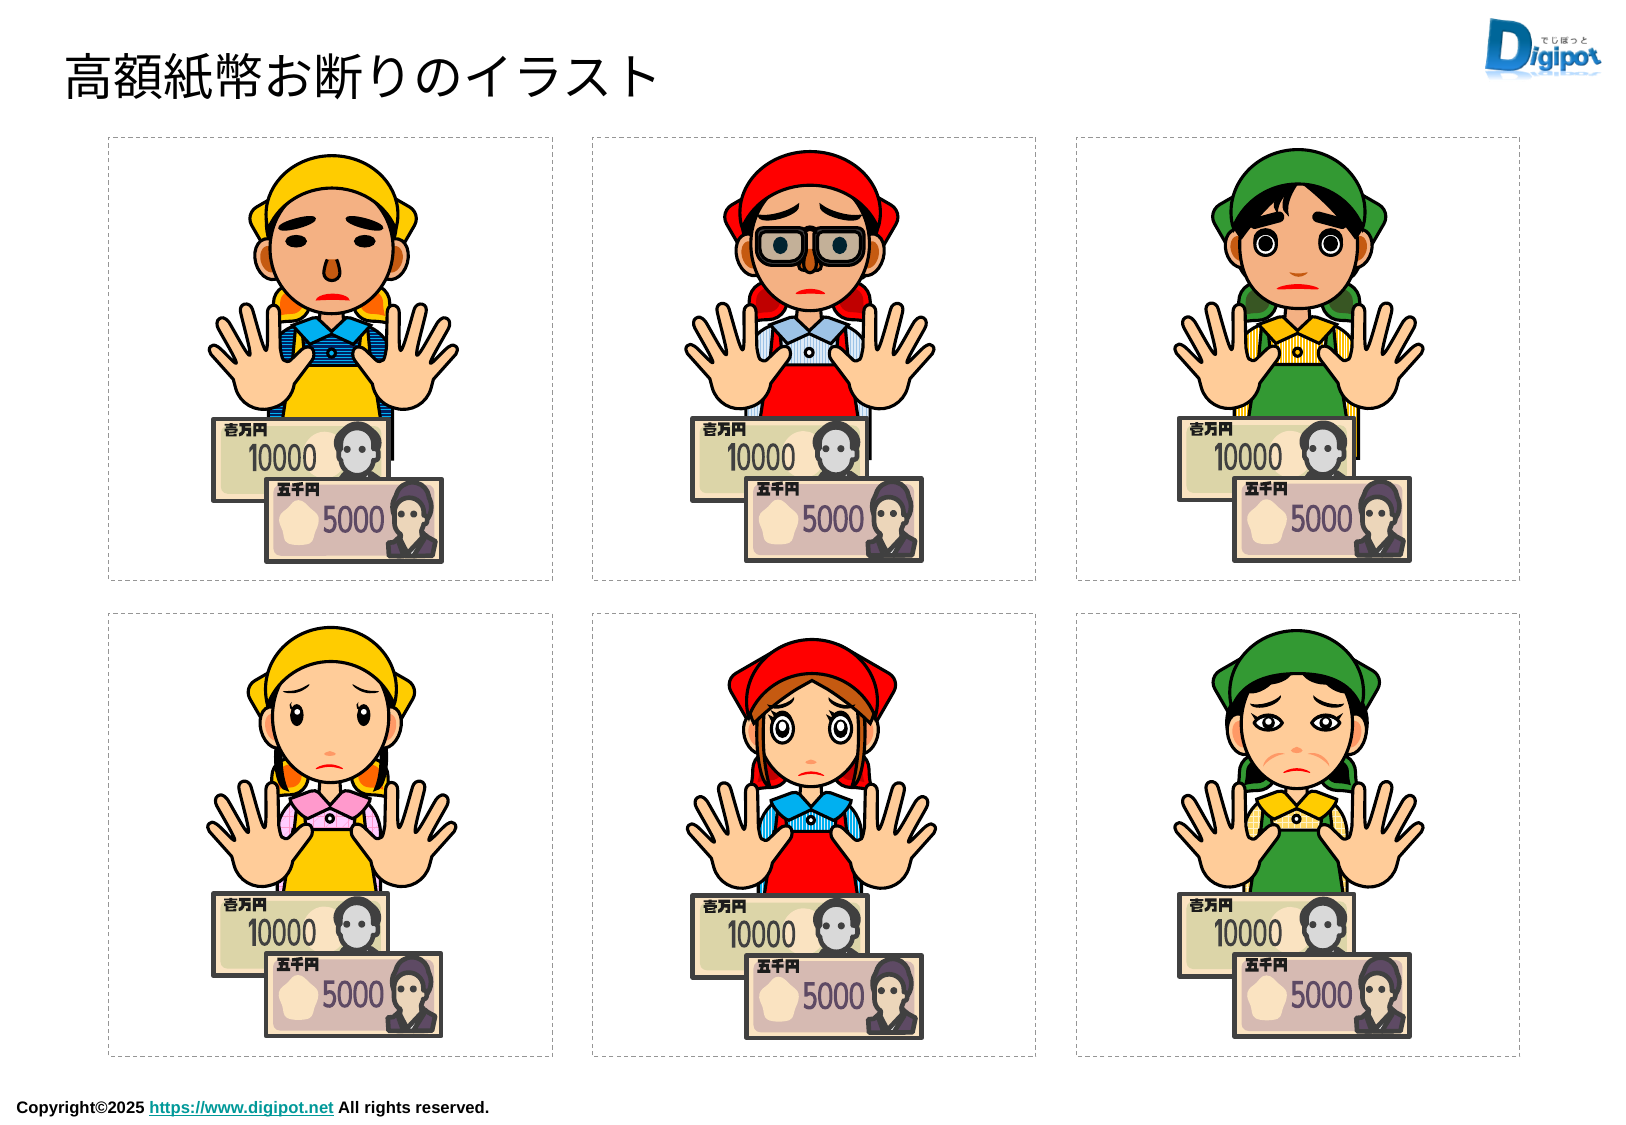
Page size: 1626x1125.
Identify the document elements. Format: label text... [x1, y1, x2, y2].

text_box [1177, 149, 1421, 561]
text_box 高額紙幣お断りのイラスト [48, 38, 678, 113]
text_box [690, 639, 934, 1039]
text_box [211, 155, 455, 562]
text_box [210, 627, 454, 1037]
picture [1485, 18, 1602, 82]
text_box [1177, 630, 1421, 1037]
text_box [688, 151, 932, 561]
